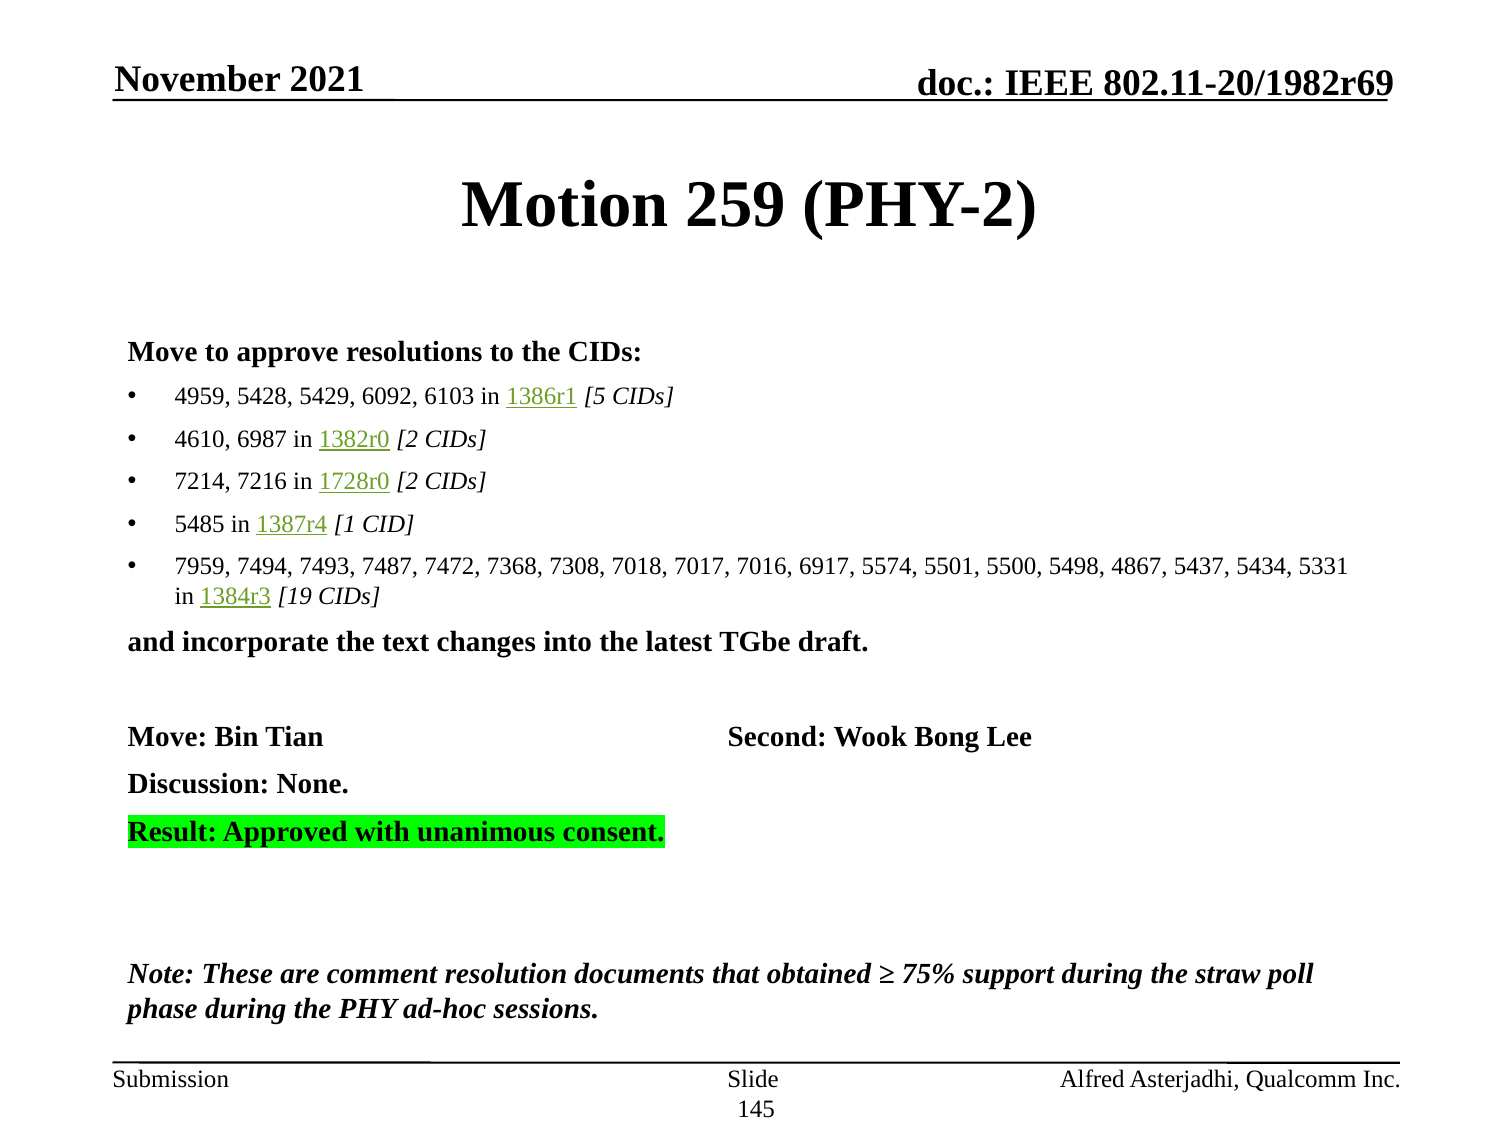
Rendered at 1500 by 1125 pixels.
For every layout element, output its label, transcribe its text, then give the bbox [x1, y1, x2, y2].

title Motion 259 (PHY-2) [112, 112, 1388, 288]
list Move to approve resolutions to the CIDs: 4959, 5428, 5429, 6092, 6103 in 1386r1 [5 CIDs] 4610, 6987 in 1382r0 [2 CIDs] 7214, 7216 in 1728r0 [2 CIDs] 5485 in 1387r4 [1 CID] 7959, 7494, 7493, 7487, 7472, 7368, 7308, 7018, 7017, 7016, 6917, 5574, 5501, 5500, 5498, 4867, 5437, 5434, 5331 in 1384r3 [19 CIDs] and incorporate the text changes into the latest TGbe draft. Move: Bin Tian Second: Wook Bong Lee Discussion: None. Result: Approved with unanimous consent. Note: These are comment resolution documents that obtained ≥ 75% support during the straw poll phase during the PHY ad-hoc sessions. [112, 324, 1388, 1063]
slide_number Slide 145 [712, 1061, 800, 1123]
footer Alfred Asterjadhi, Qualcomm Inc. [878, 1061, 1402, 1093]
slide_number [114, 54, 423, 100]
